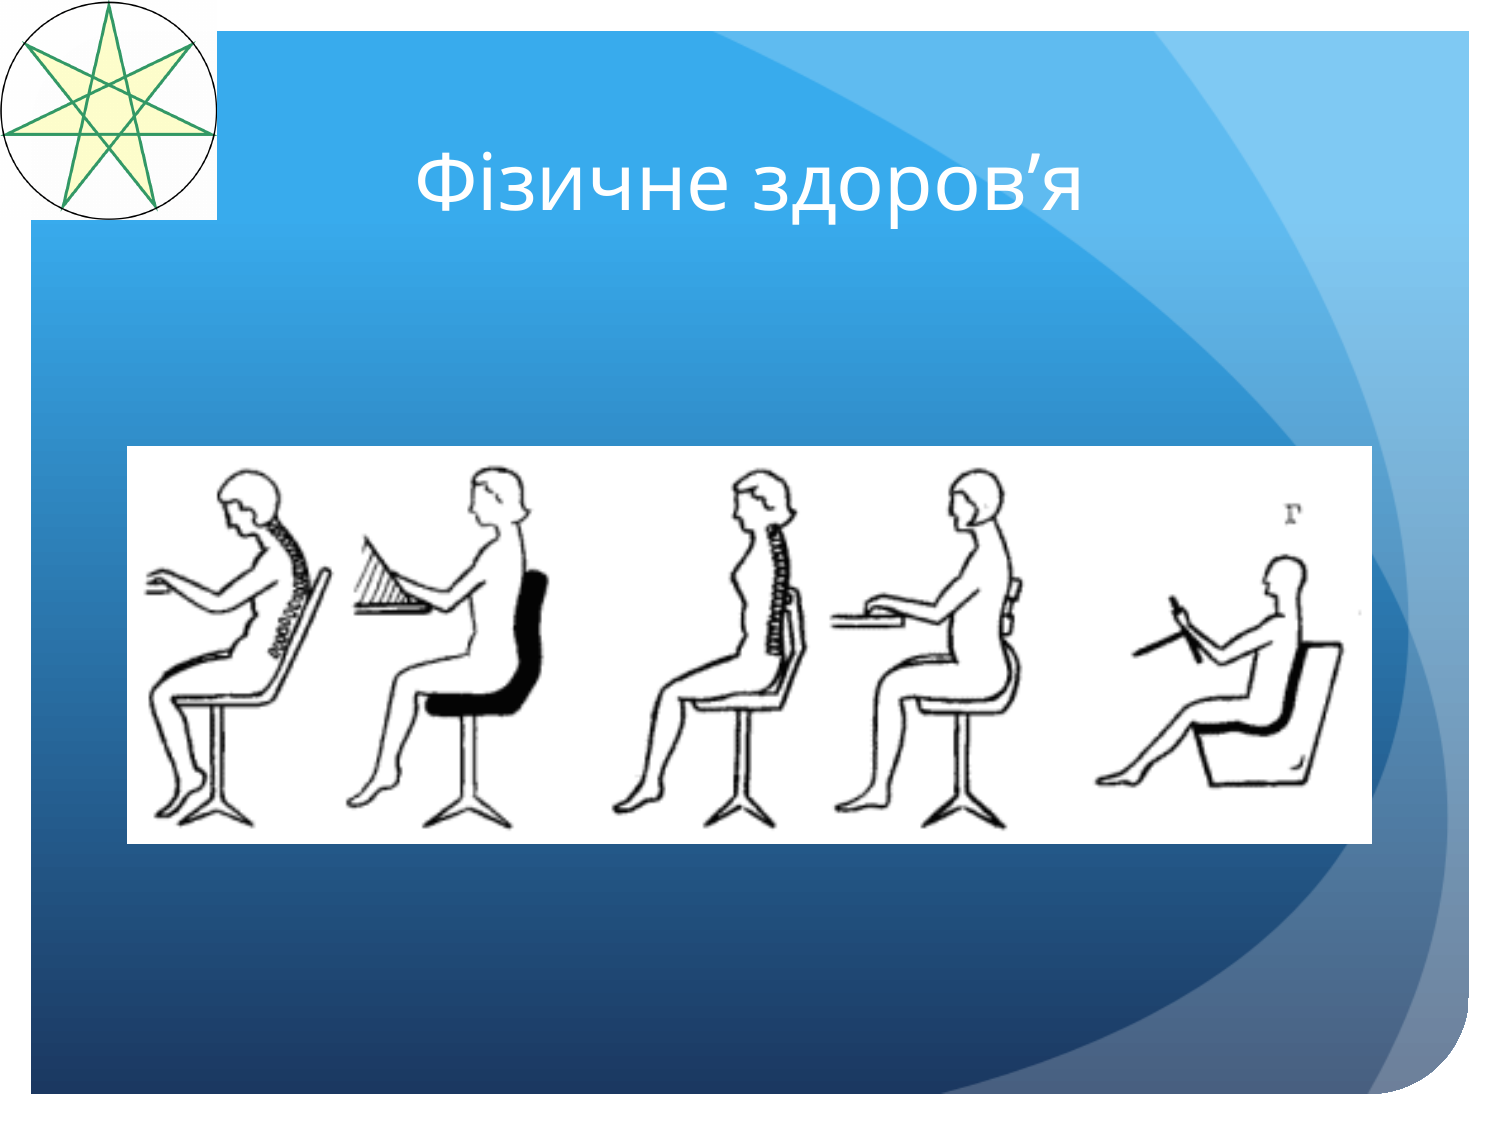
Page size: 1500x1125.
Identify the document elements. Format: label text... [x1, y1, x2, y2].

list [127, 299, 1373, 991]
title Фізичне здоров’я [127, 62, 1372, 234]
picture [0, 0, 1473, 1094]
